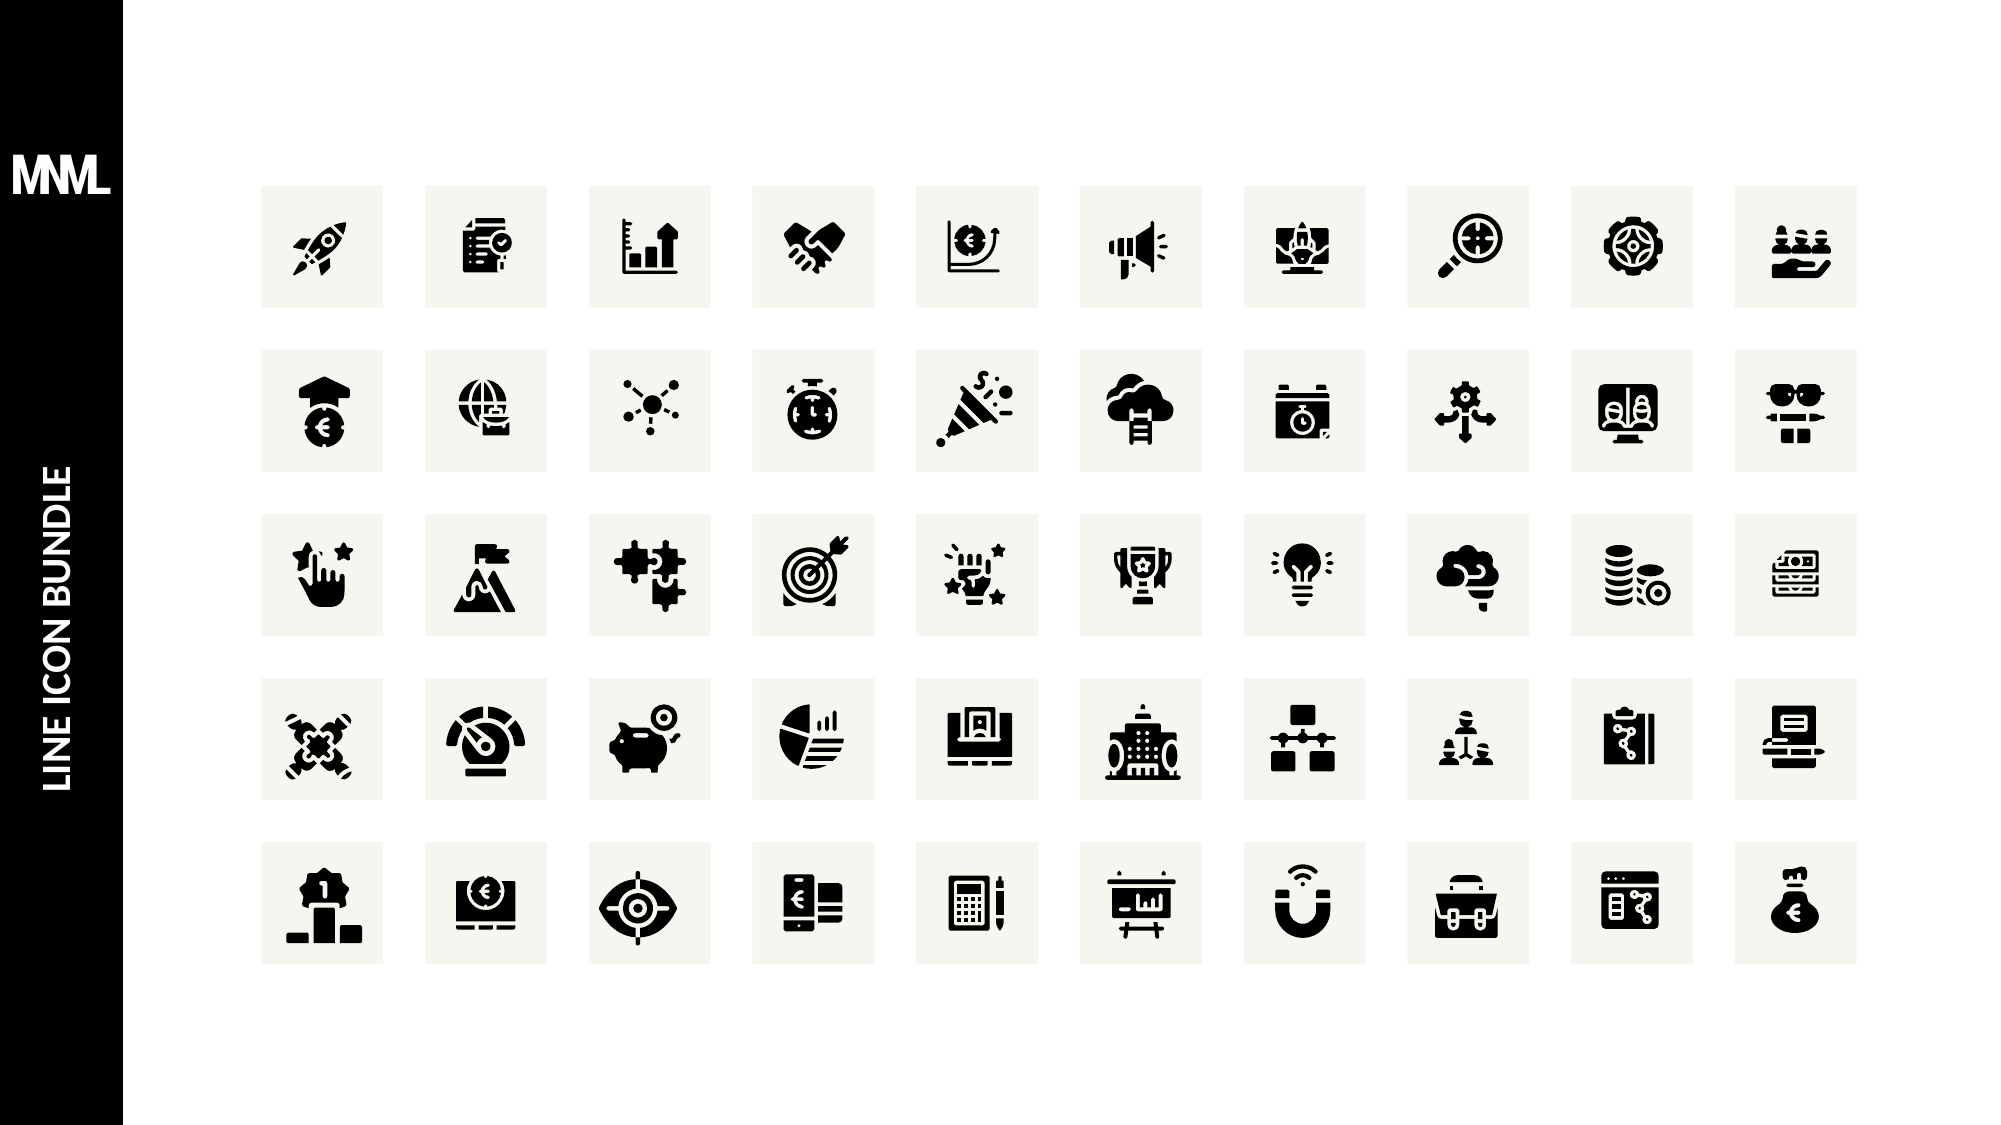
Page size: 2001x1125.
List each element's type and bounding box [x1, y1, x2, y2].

text_box [1113, 546, 1172, 605]
text_box [1765, 383, 1826, 444]
text_box [453, 544, 516, 613]
text_box [455, 875, 516, 930]
text_box [786, 378, 838, 440]
text_box [1106, 373, 1174, 445]
text_box [1601, 871, 1659, 929]
text_box [947, 706, 1013, 766]
text_box [285, 713, 352, 780]
text_box [948, 875, 1004, 931]
text_box [1603, 216, 1663, 276]
text_box [1436, 544, 1499, 612]
text_box [779, 704, 844, 769]
text_box [1434, 875, 1498, 938]
text_box [1269, 704, 1337, 772]
text_box [1598, 384, 1658, 444]
text_box [623, 379, 680, 436]
text_box [622, 218, 678, 274]
text_box [292, 222, 347, 276]
text_box [1770, 866, 1819, 933]
text_box [598, 870, 678, 946]
text_box [462, 217, 512, 273]
text_box [1275, 864, 1331, 938]
text_box [1438, 710, 1494, 766]
text_box [292, 542, 354, 608]
text_box [1772, 550, 1819, 597]
text_box [286, 867, 363, 944]
text_box [947, 220, 1000, 273]
text_box [1434, 381, 1497, 444]
picture [0, 113, 122, 236]
text_box [781, 535, 849, 607]
text_box [298, 376, 350, 448]
text_box [1771, 225, 1831, 279]
text_box [1275, 221, 1329, 274]
text_box [1275, 384, 1330, 439]
text_box [1109, 220, 1169, 280]
text_box [609, 704, 681, 773]
text_box [446, 706, 526, 777]
text_box [1762, 705, 1826, 769]
text_box [1104, 703, 1181, 780]
text_box [935, 370, 1013, 448]
text_box [1107, 870, 1176, 939]
text_box [1270, 543, 1334, 607]
text_box [783, 221, 846, 275]
text_box [1605, 544, 1671, 606]
text_box [1603, 706, 1655, 765]
text_box [613, 539, 687, 613]
text_box [458, 379, 510, 436]
text_box [783, 874, 843, 932]
text_box [1437, 213, 1503, 279]
text_box [943, 543, 1006, 605]
